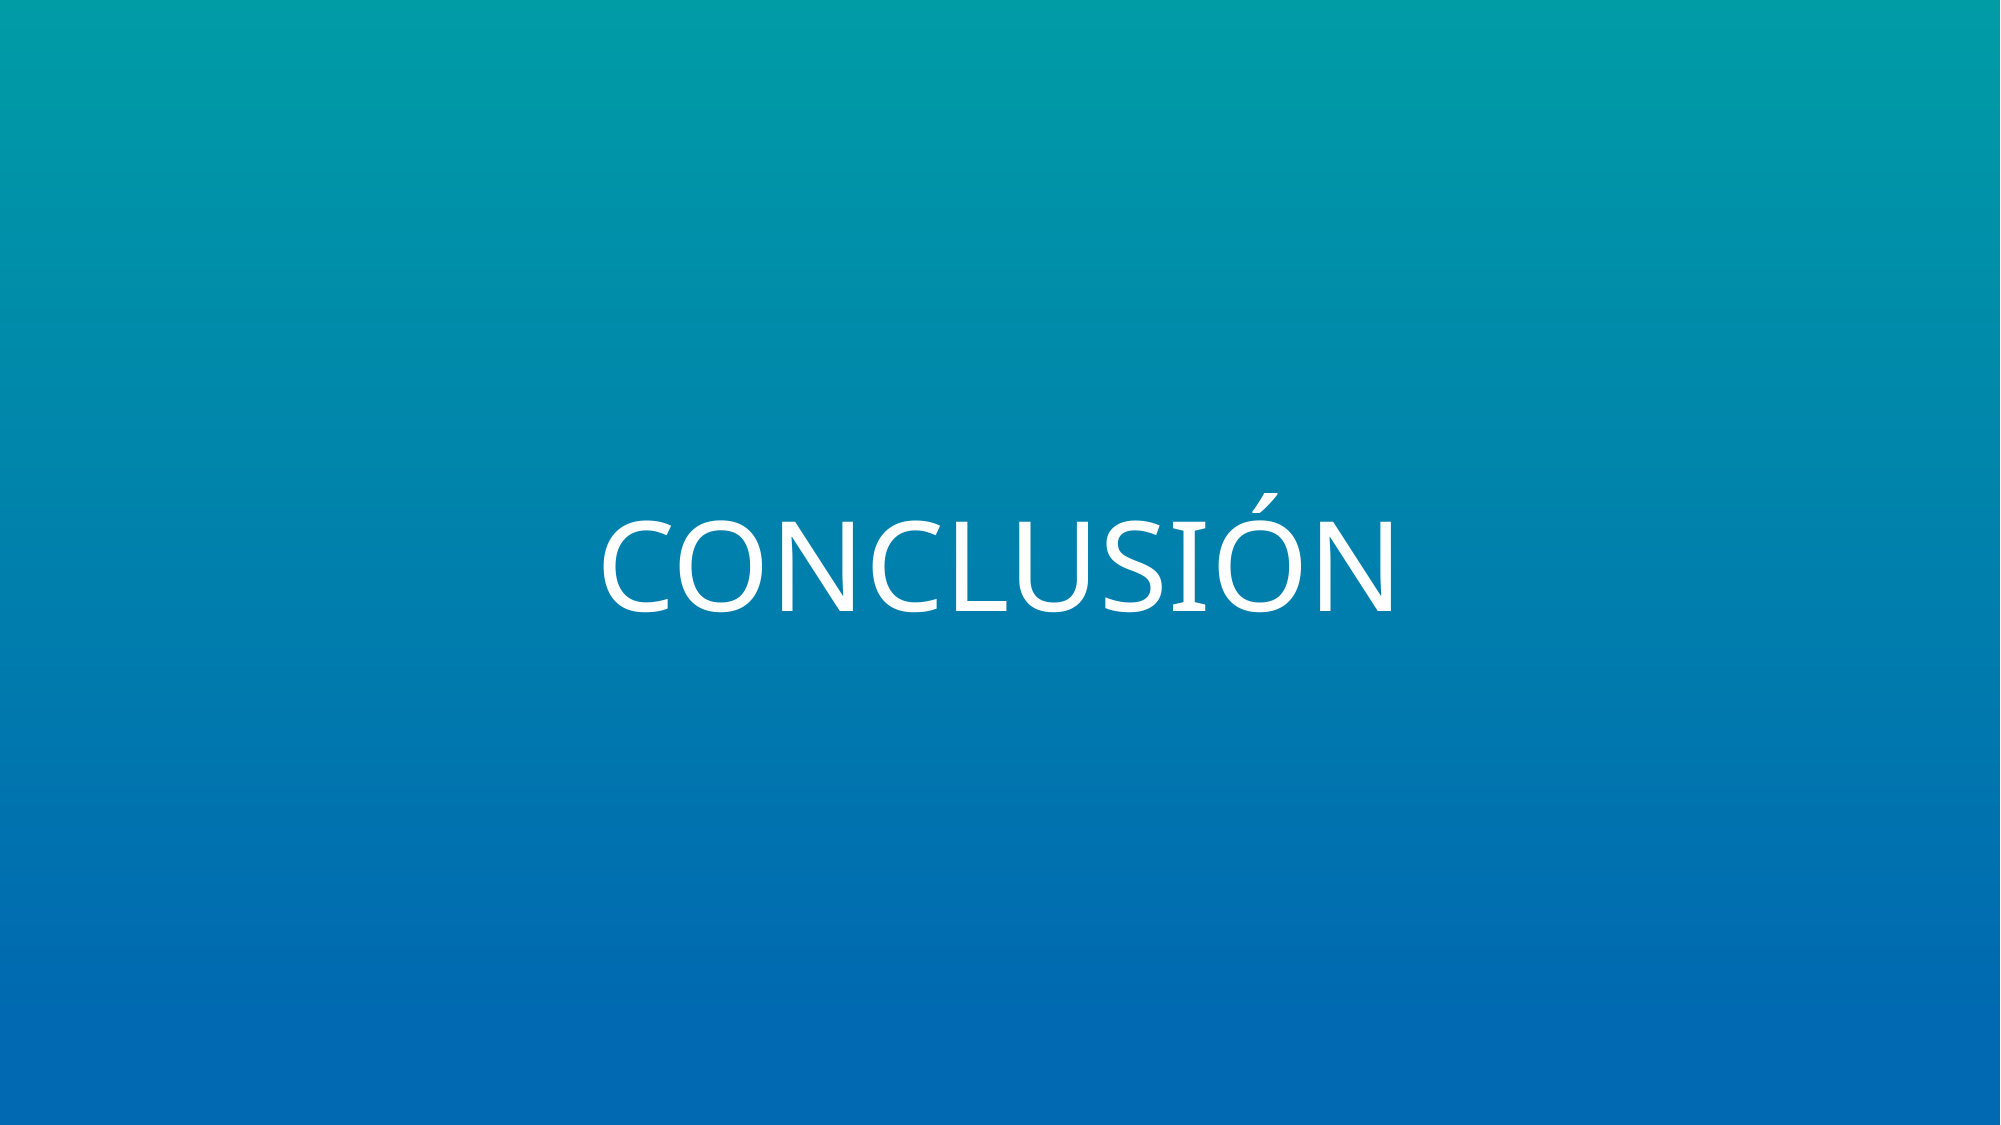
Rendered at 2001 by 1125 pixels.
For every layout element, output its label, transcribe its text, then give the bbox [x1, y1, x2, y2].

text_box CONCLUSIÓN [0, 479, 2000, 644]
